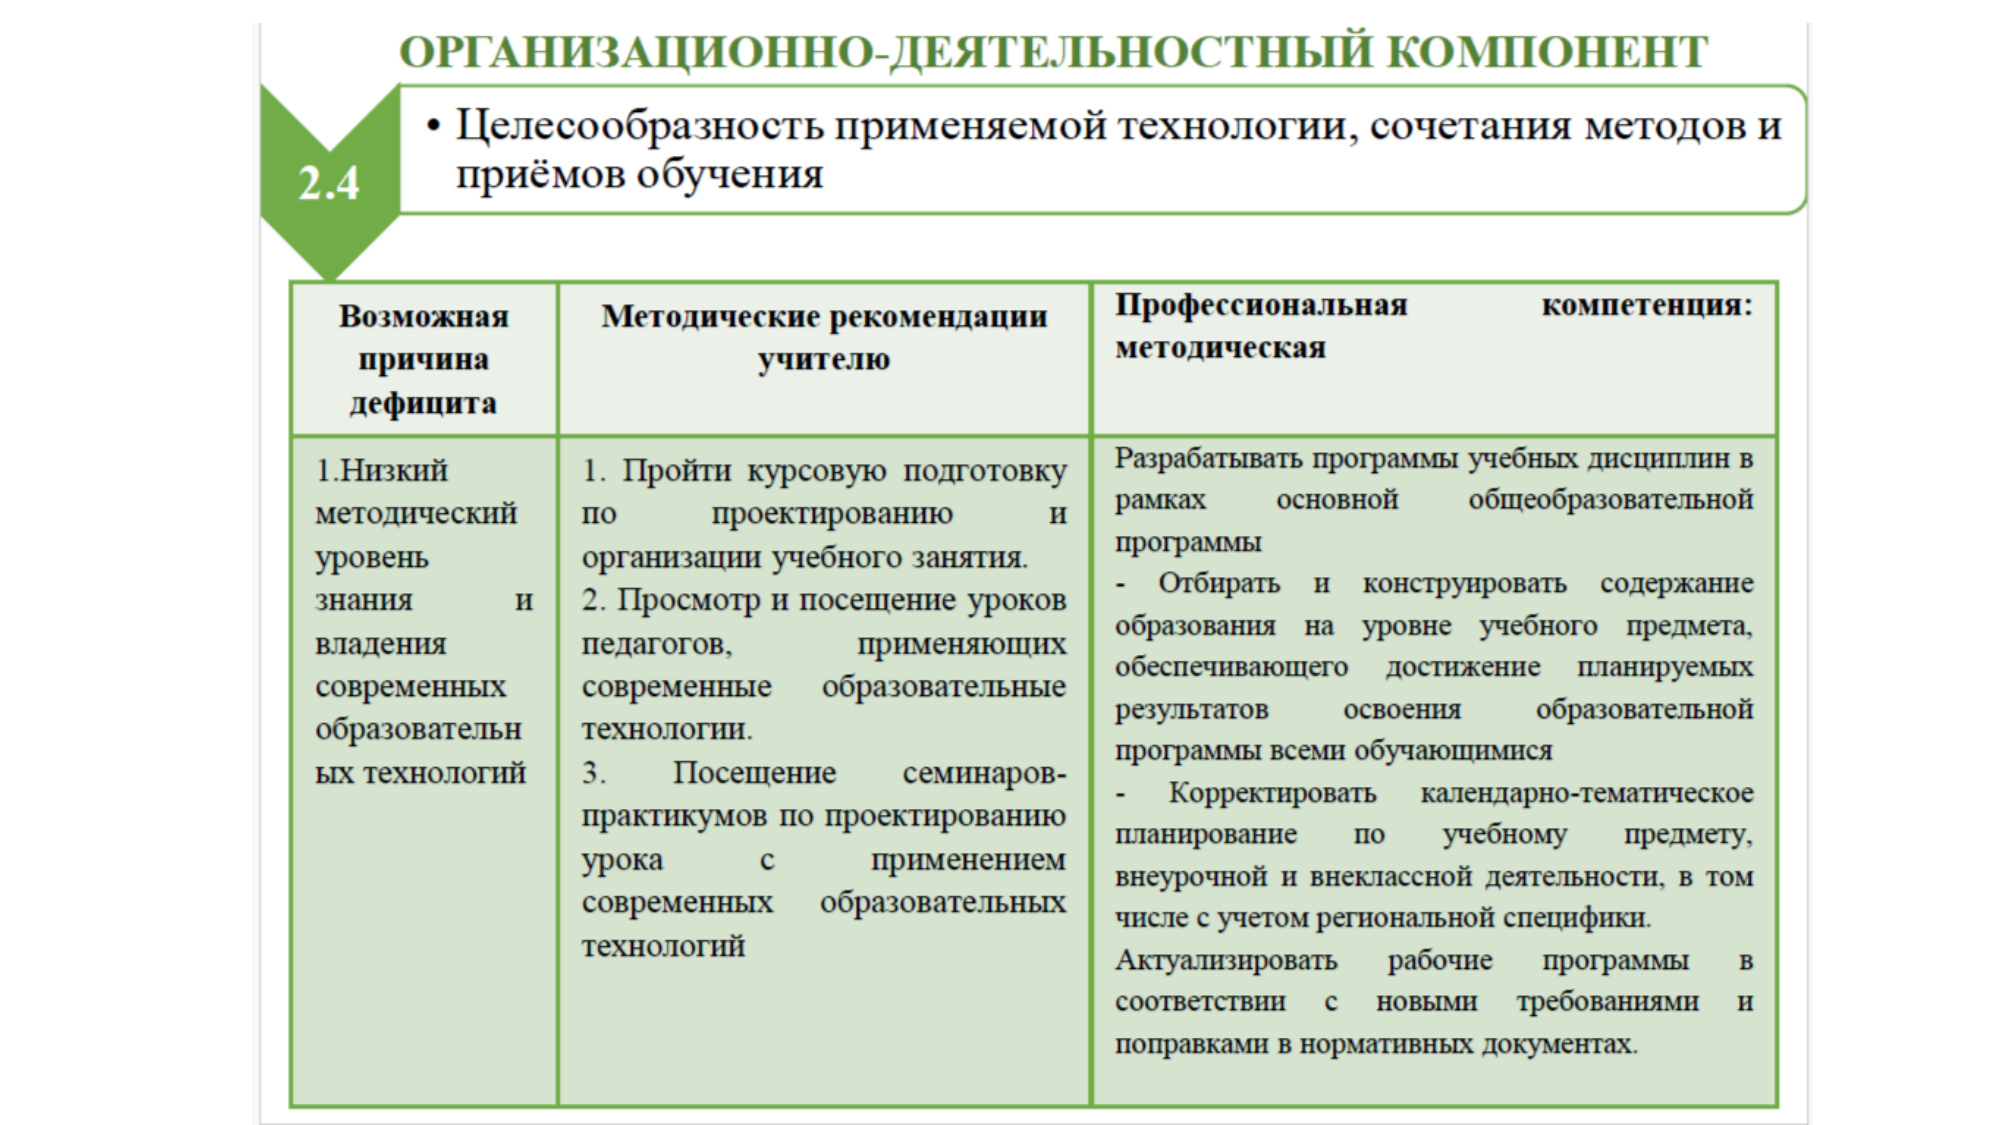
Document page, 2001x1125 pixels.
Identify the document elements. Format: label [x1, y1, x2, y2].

picture [252, 23, 1813, 1125]
